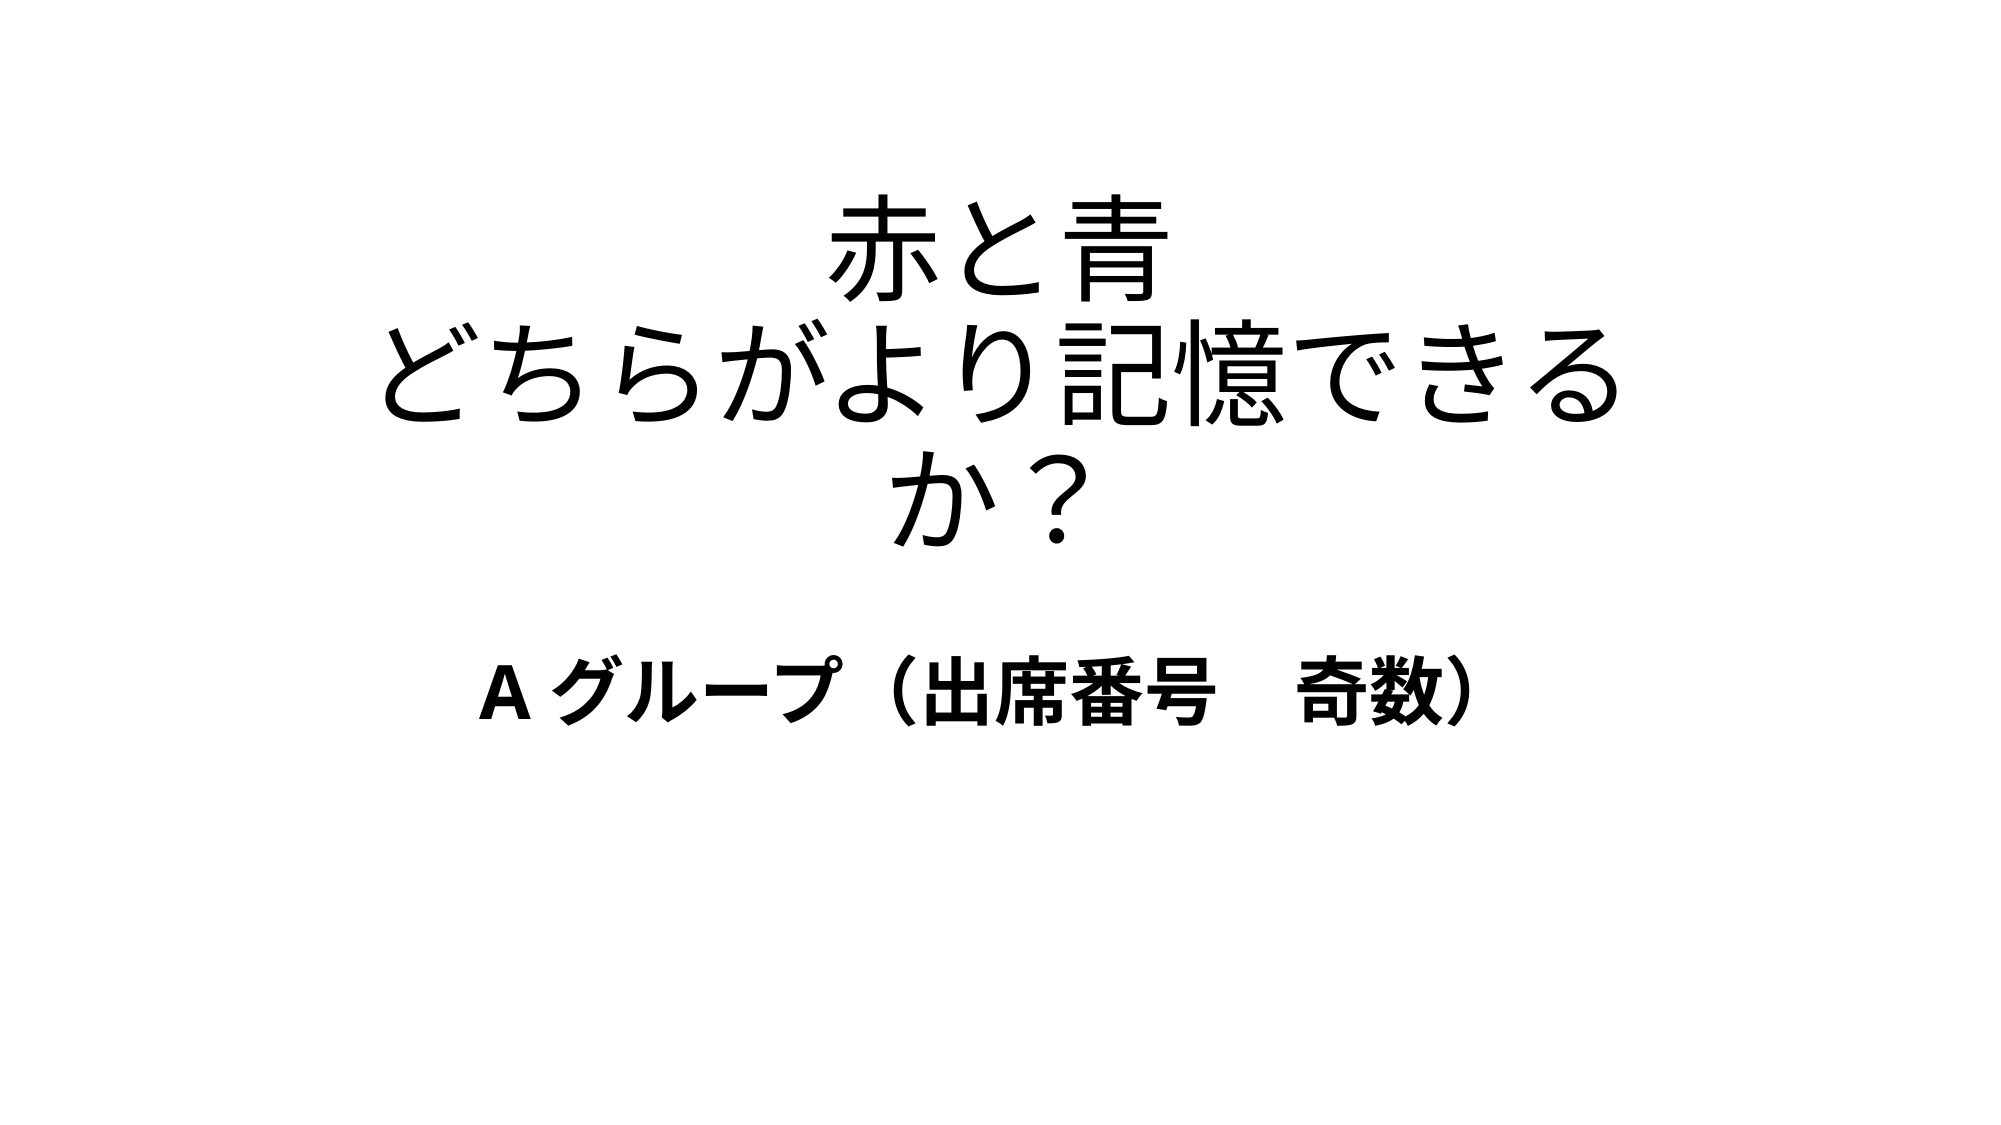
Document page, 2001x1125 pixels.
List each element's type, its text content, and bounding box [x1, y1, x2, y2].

title 赤と青 どちらがより記憶できるか？ [249, 184, 1750, 576]
subtitle Aグループ（出席番号 奇数） [249, 647, 1750, 863]
